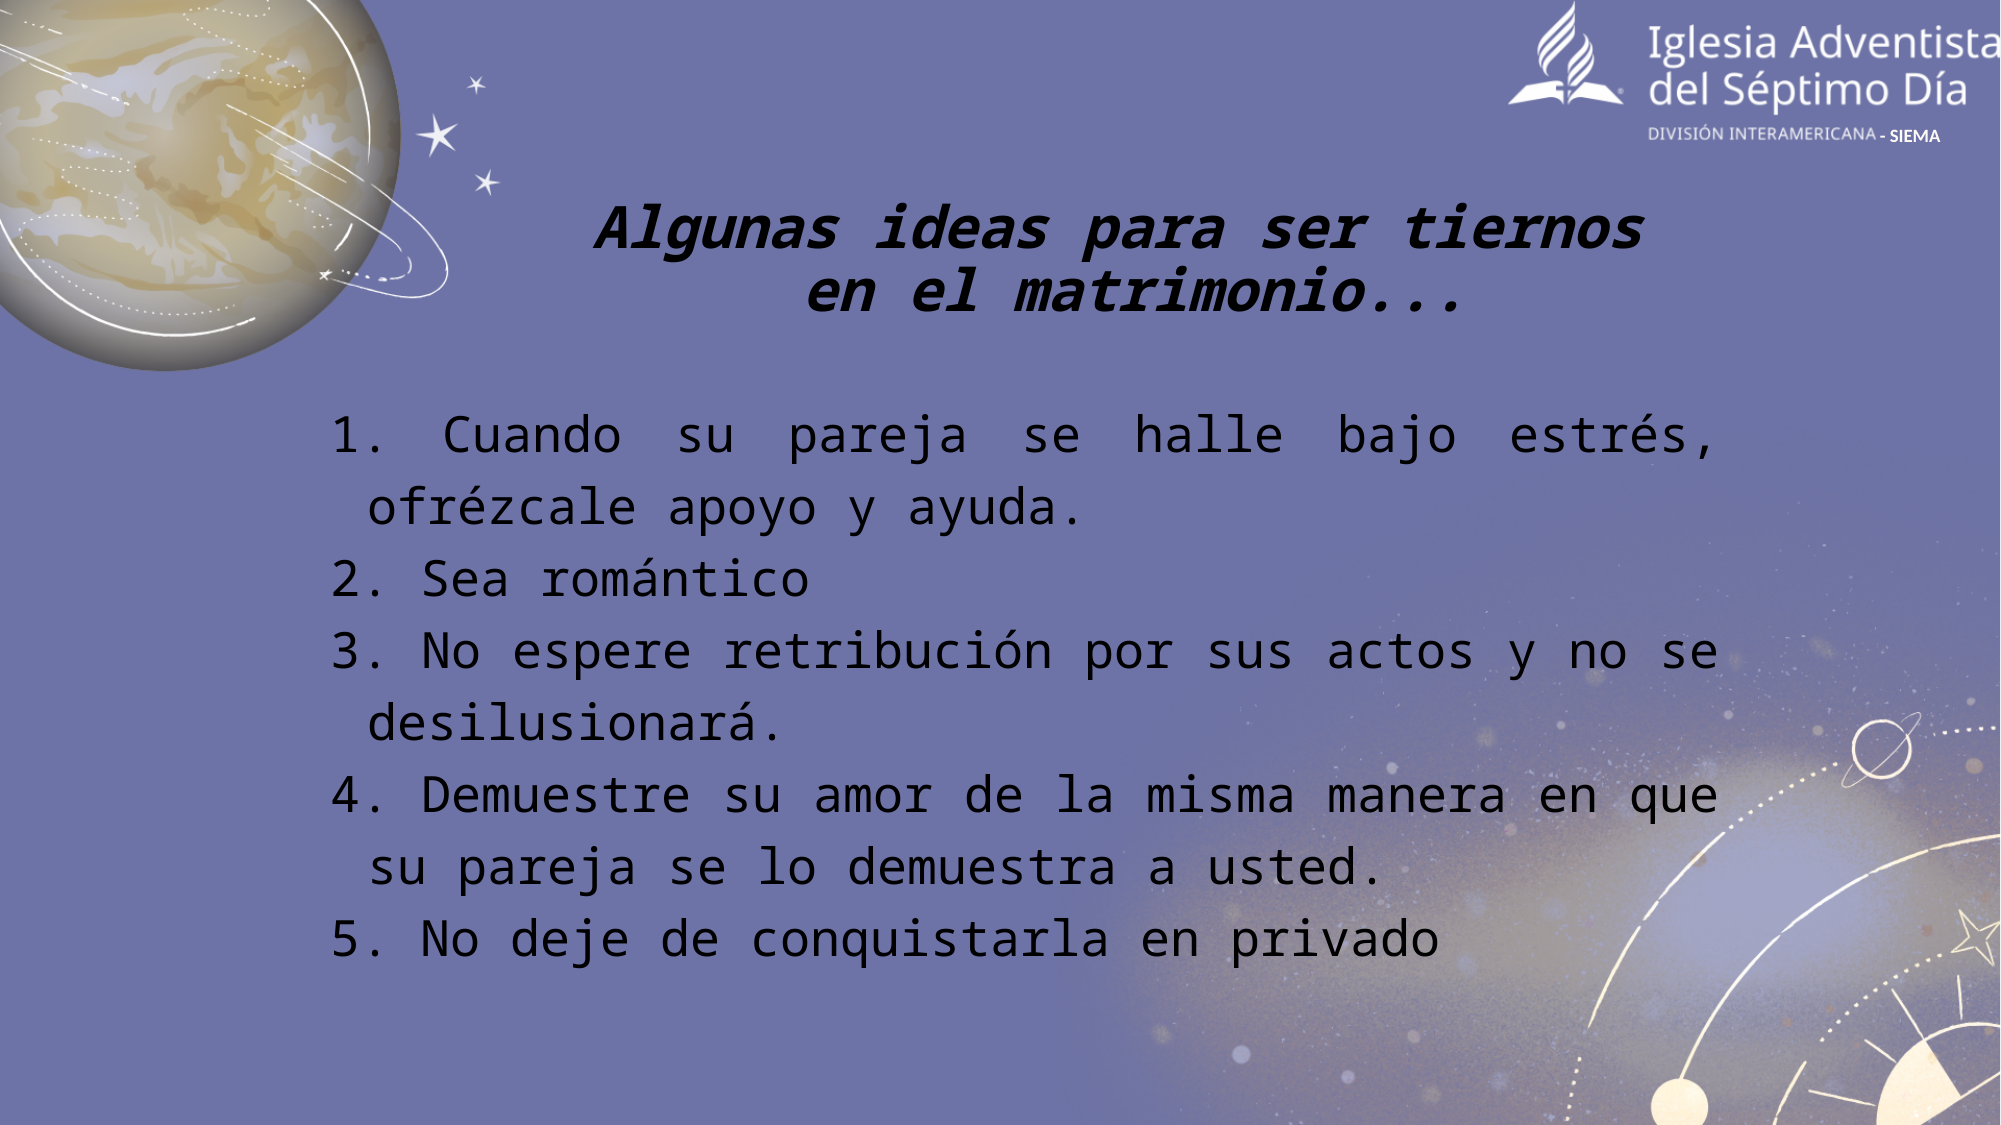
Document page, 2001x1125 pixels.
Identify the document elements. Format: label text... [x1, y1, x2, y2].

text_box - SIEMA [1860, 115, 1957, 154]
title Algunas ideas para ser tiernos en el matrimonio... [490, 166, 1780, 332]
picture [0, 0, 2001, 1125]
list 1. Cuando su pareja se halle bajo estrés, ofrézcale apoyo y ayuda. 2. Sea romántico 3. No espere retribución por sus actos y no se desilusionará. 4. Demuestre su amor de la misma manera en que su pareja se lo demuestra a usted. 5. No deje de conquistarla en privado [315, 475, 1735, 1046]
